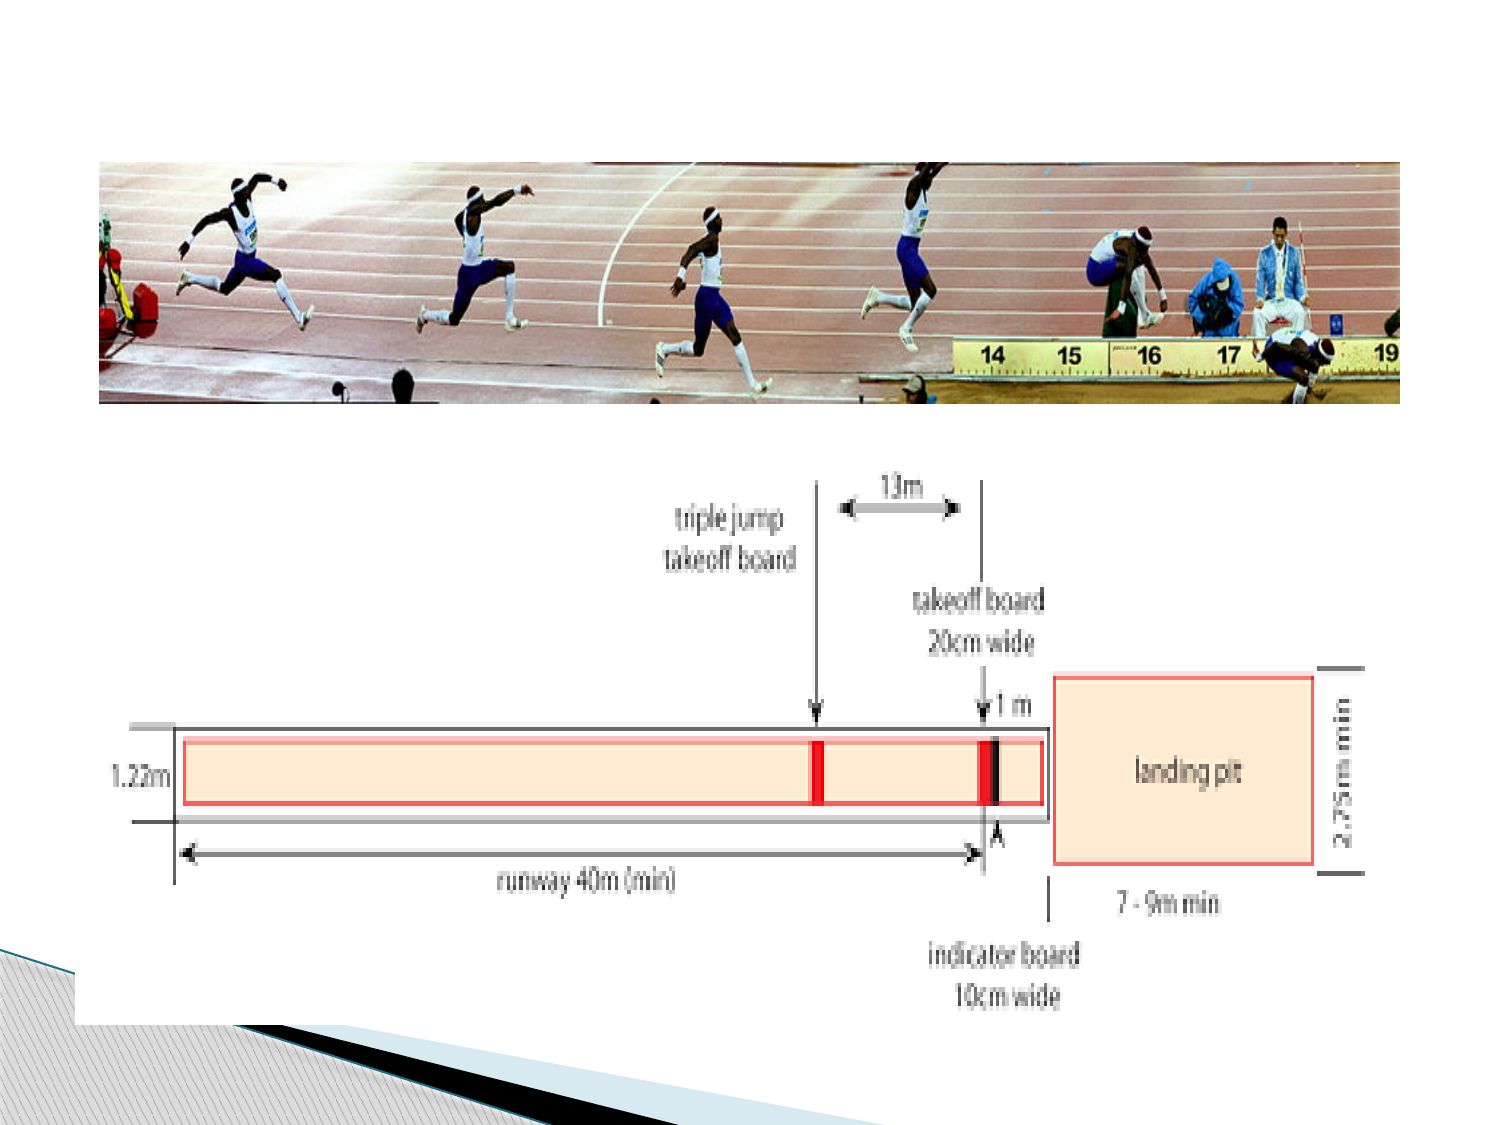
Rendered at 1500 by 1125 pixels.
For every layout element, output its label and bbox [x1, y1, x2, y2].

picture [99, 162, 1401, 404]
list [74, 462, 1401, 1026]
